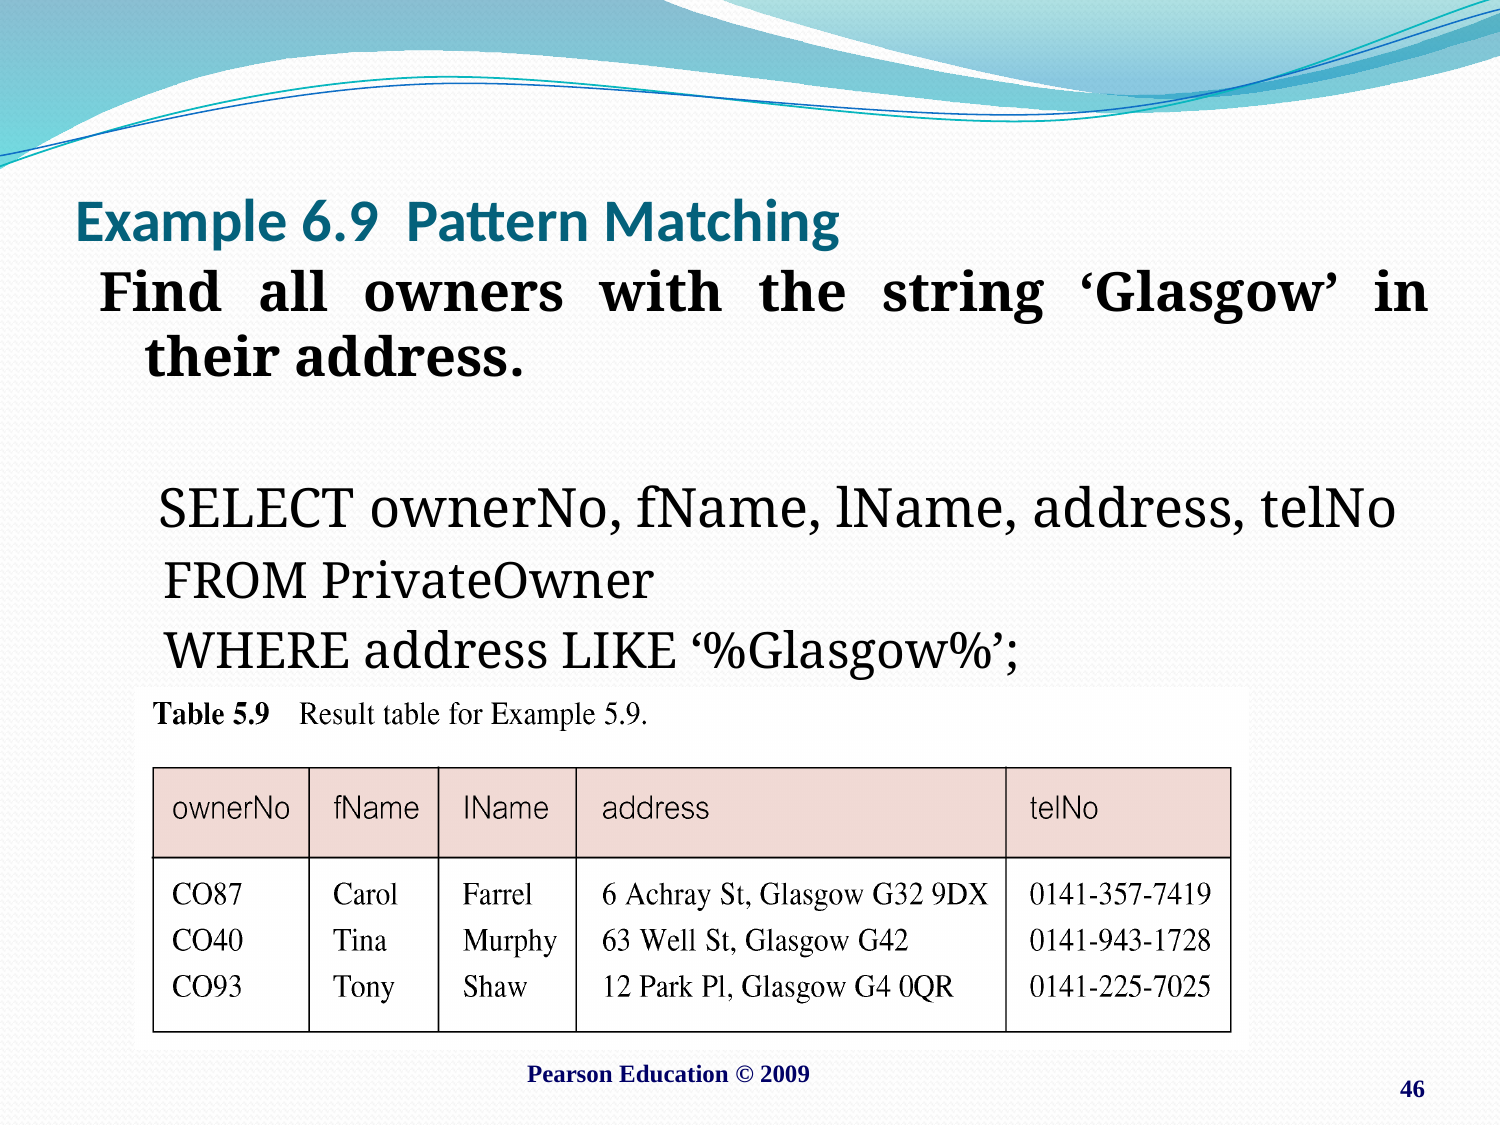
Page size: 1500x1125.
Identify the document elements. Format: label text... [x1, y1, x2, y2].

list Find all owners with the string ‘Glasgow’ in their address. SELECT ownerNo, fName, lName, address, telNo FROM PrivateOwner WHERE address LIKE ‘%Glasgow%’; [84, 249, 1447, 925]
text_box Pearson Education © 2009 [512, 1063, 1038, 1095]
picture [135, 687, 1249, 1051]
title Example 6.9 Pattern Matching [75, 66, 1425, 254]
slide_number 46 [1299, 1042, 1425, 1103]
